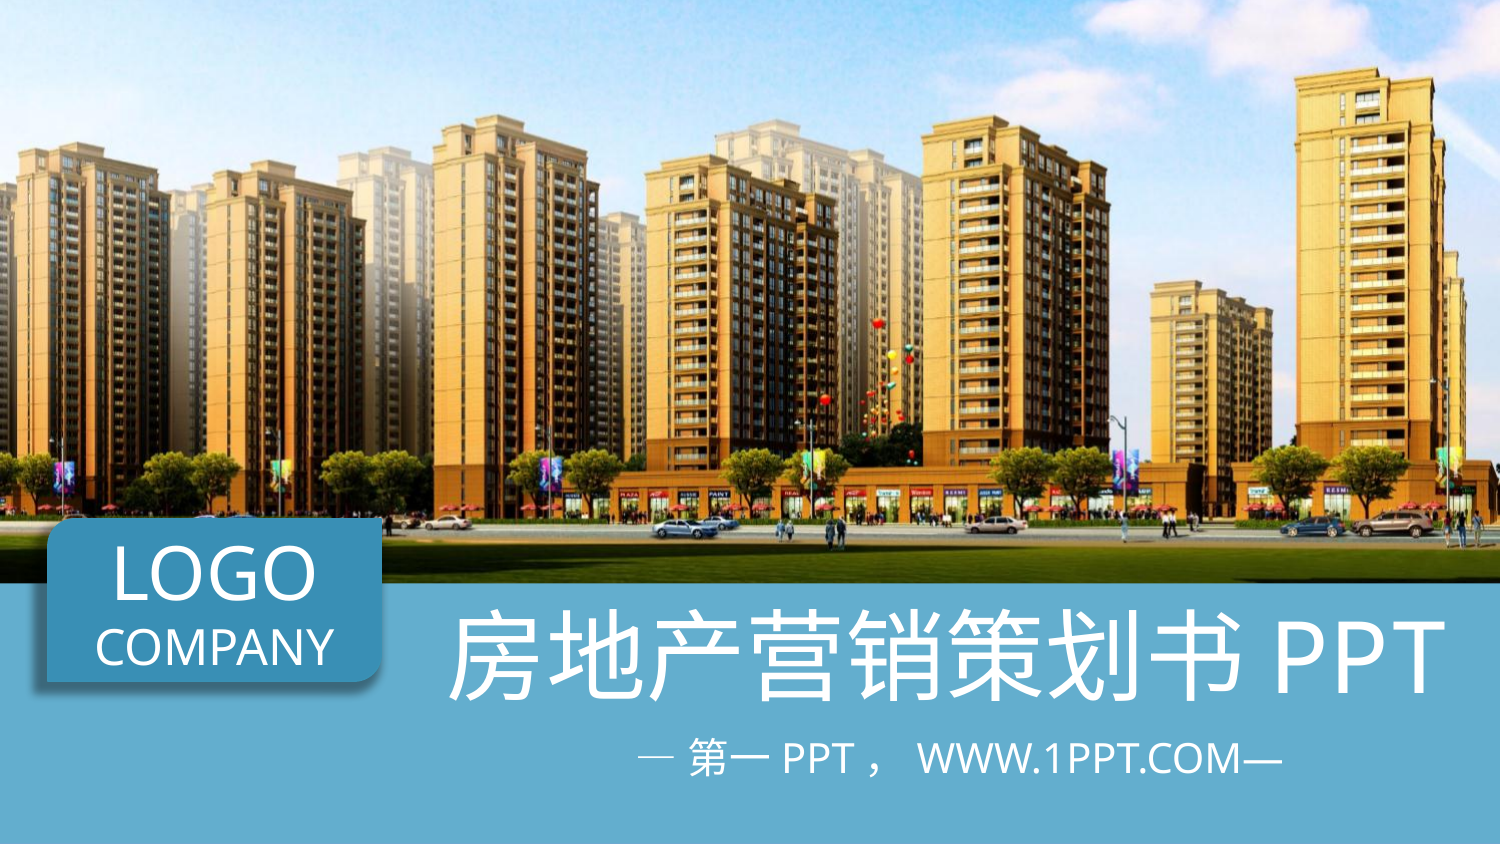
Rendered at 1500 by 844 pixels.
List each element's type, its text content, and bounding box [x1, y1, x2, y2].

text_box LOGO COMPANY [47, 608, 382, 682]
picture [0, 0, 1500, 601]
text_box [0, 606, 1500, 844]
text_box 房地产营销策划书PPT [431, 608, 1465, 722]
text_box —第一PPT，WWW.1PPT.COM— [621, 724, 1299, 789]
